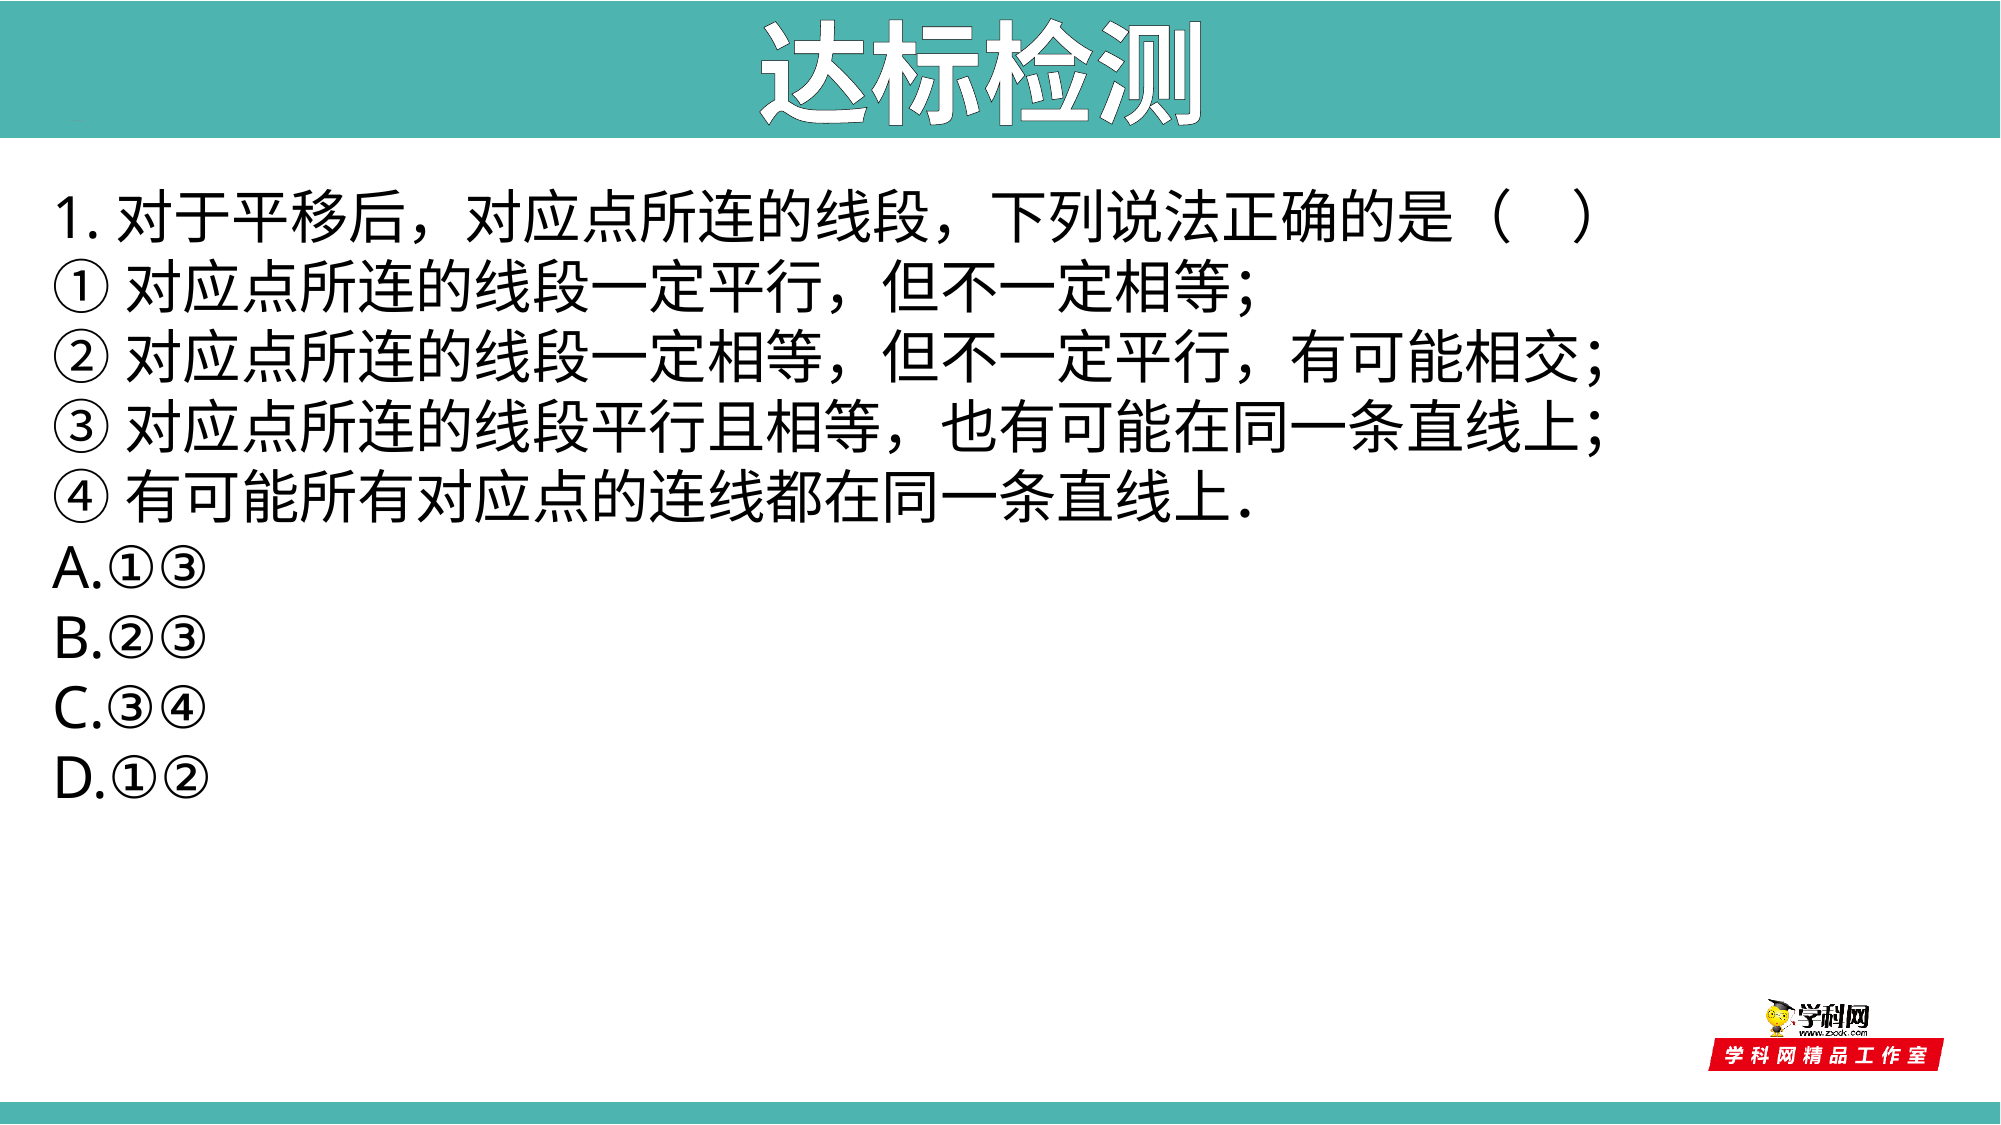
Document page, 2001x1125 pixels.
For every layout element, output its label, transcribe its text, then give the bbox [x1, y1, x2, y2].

text_box 达标检测 [742, 0, 1223, 146]
text_box 1.对于平移后，对应点所连的线段，下列说法正确的是（ ） ①对应点所连的线段一定平行，但不一定相等； ②对应点所连的线段一定相等，但不一定平行，有可能相交； ③对应点所连的线段平行且相等，也有可能在同一条直线上； ④有可能所有对应点的连线都在同一条直线上． A.①③ B.②③ C.③④ D.①② [37, 172, 1928, 818]
picture [0, 1, 2001, 1124]
